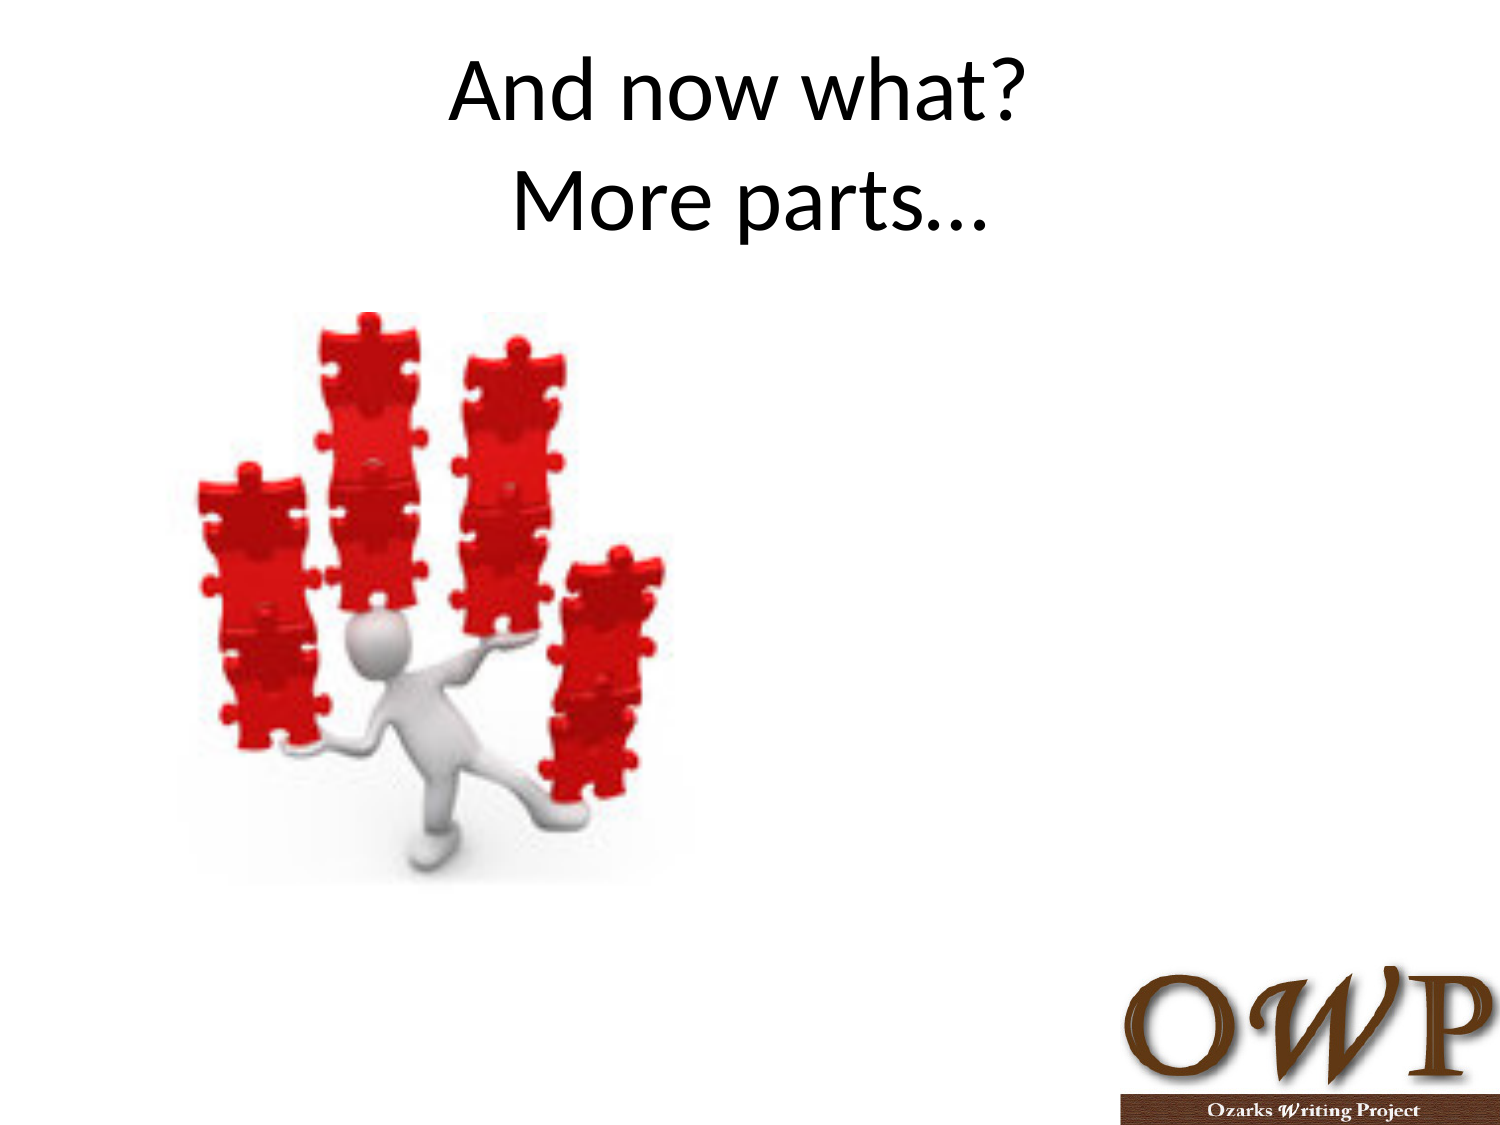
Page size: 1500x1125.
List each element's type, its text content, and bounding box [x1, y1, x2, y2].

title And now what? More parts… [74, 44, 1426, 233]
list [137, 312, 702, 913]
picture [1120, 957, 1500, 1125]
